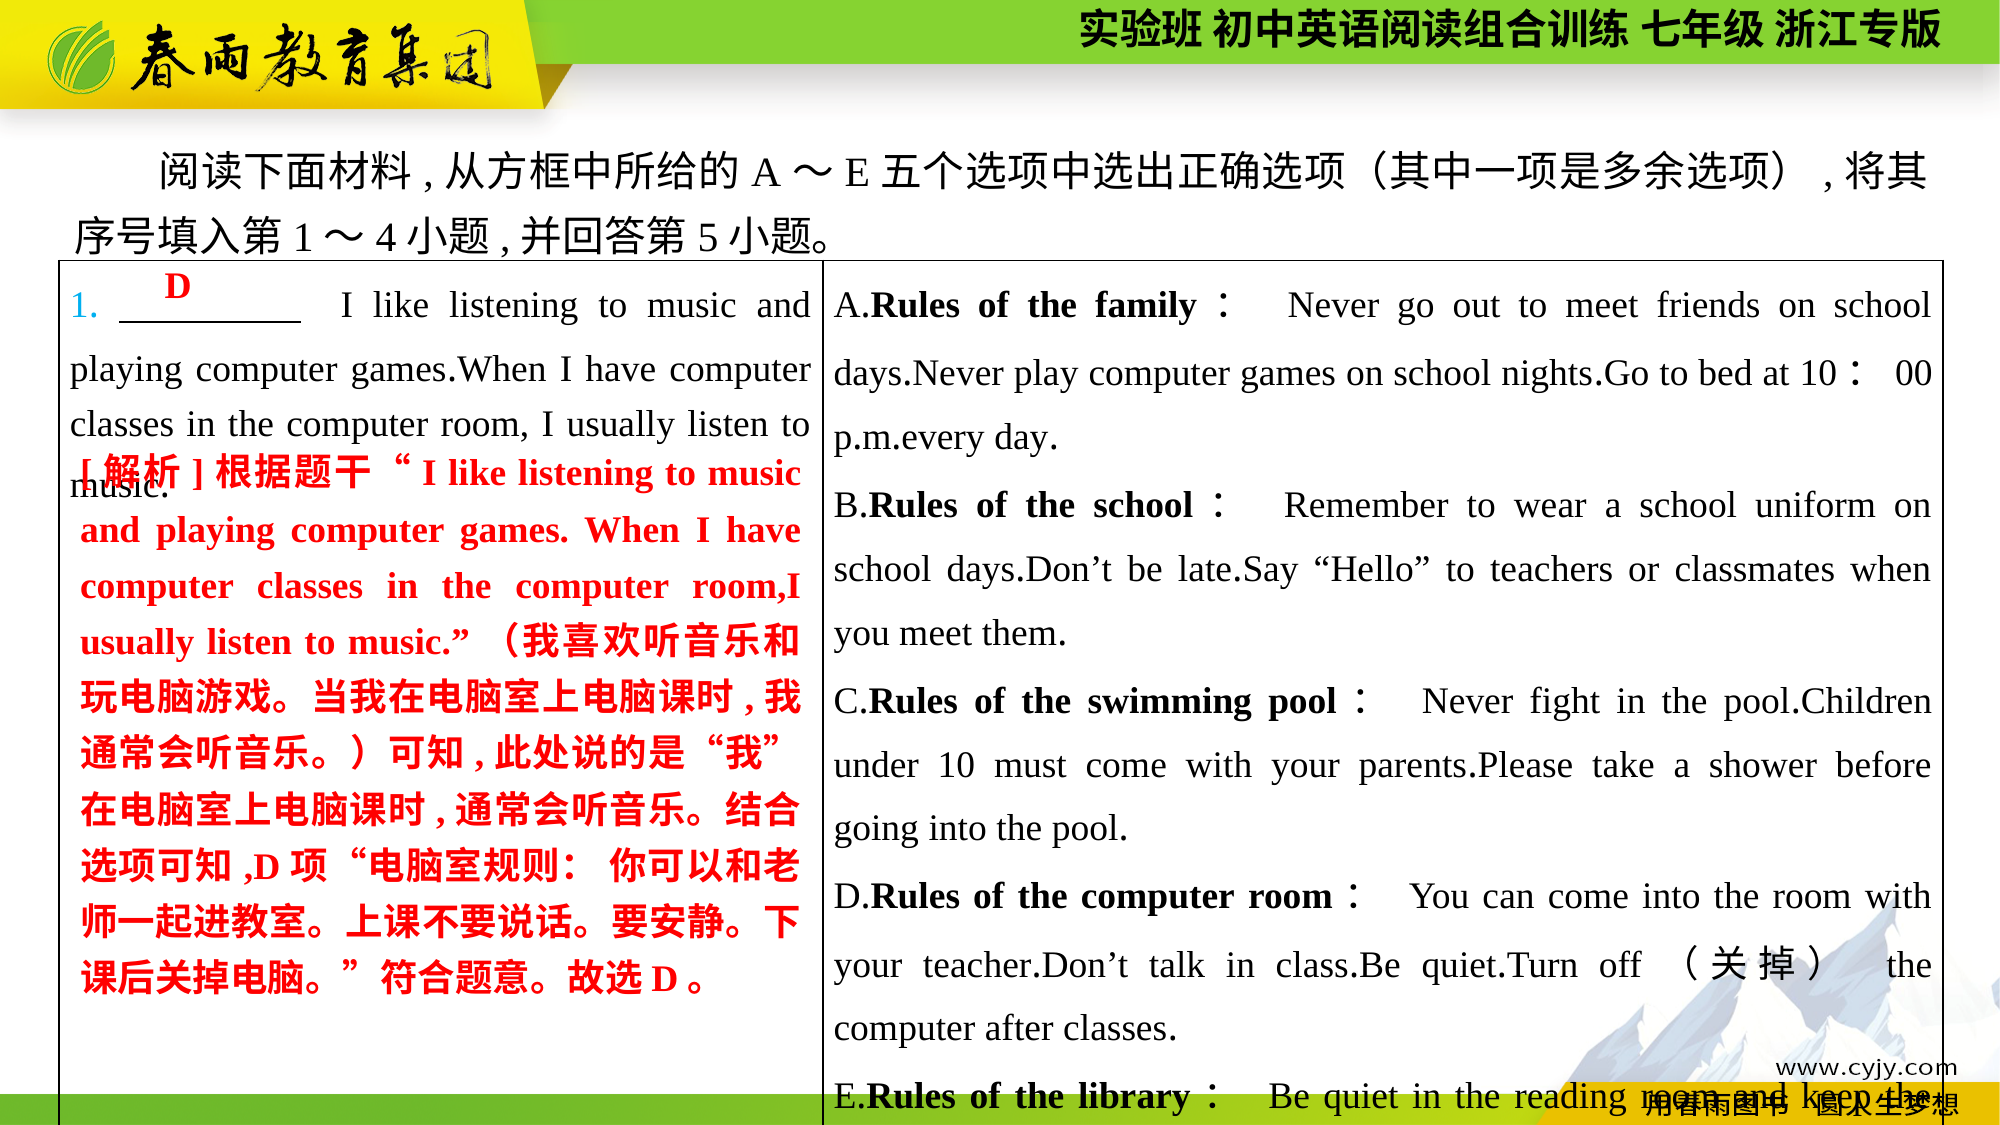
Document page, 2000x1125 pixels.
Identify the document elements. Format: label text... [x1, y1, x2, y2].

table_header 1. I like listening to music and playing computer games.When I have computer classes in the computer room, I usually listen to music. [60, 261, 822, 1125]
picture [0, 0, 2000, 1125]
text_box [解析]根据题干“I like listening to music and playing computer games. When I have computer classes in the computer room,I usually listen to music.”（我喜欢听音乐和玩电脑游戏。当我在电脑室上电脑课时,我通常会听音乐。）可知,此处说的是“我”在电脑室上电脑课时,通常会听音乐。结合选项可知,D项“电脑室规则： 你可以和老师一起进教室。上课不要说话。要安静。下课后关掉电脑。”符合题意。故选D。 [65, 429, 817, 1007]
list 阅读下面材料,从方框中所给的A～E五个选项中选出正确选项（其中一项是多余选项）,将其序号填入第1～4小题,并回答第5小题。 [59, 122, 1944, 260]
text_box D [149, 254, 207, 314]
table_header A.Rules of the family： Never go out to meet friends on school days.Never play computer games on school nights.Go to bed at 10：00 p.m.every day. B.Rules of the school： Remember to wear a school uniform on school days.Don’t be late.Say “Hello” to teachers or classmates when you meet them. C.Rules of the swimming pool： Never fight in the pool.Children under 10 must come with your parents.Please take a shower before going into the pool. D.Rules of the computer room： You can come into the room with your teacher.Don’t talk in class.Be quiet.Turn off（关掉） the computer after classes. E.Rules of the library： Be quiet in the reading room and keep the library clean.Show your school ID card in and out. [824, 261, 1942, 1125]
